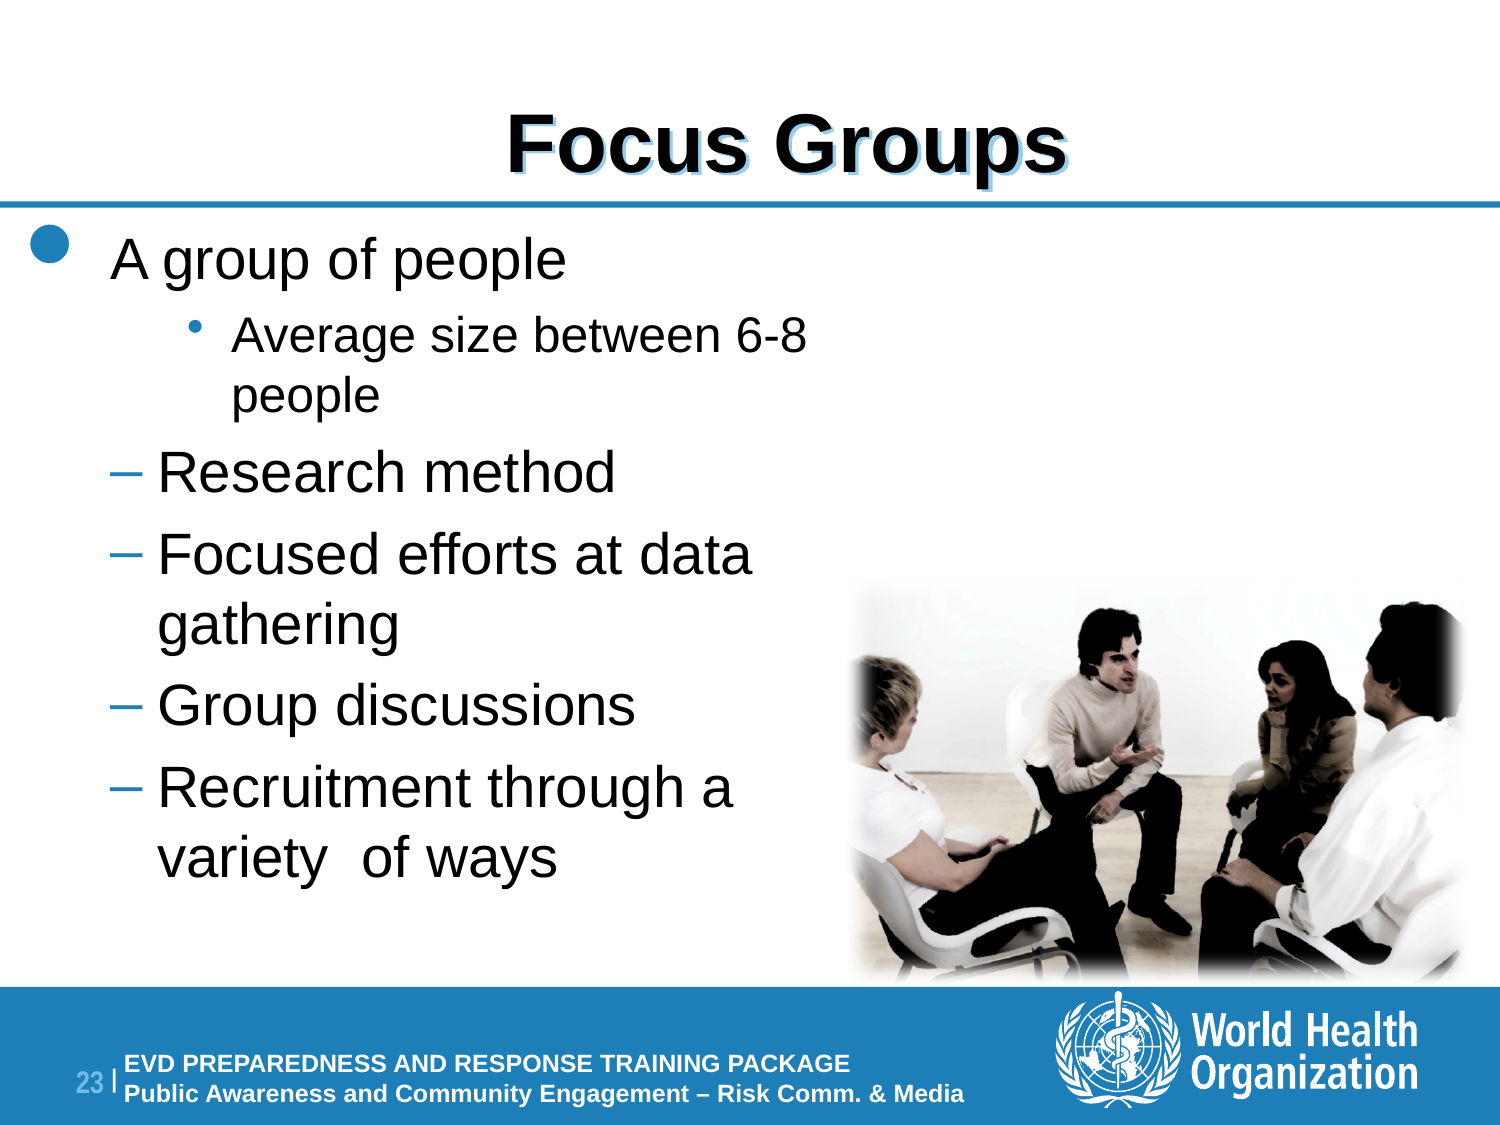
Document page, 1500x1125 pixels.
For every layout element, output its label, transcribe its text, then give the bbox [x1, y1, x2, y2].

title Focus Groups [75, 45, 1500, 233]
list A group of people Average size between 6-8 people Research method Focused efforts at data gathering Group discussions Recruitment through a variety of ways [24, 212, 869, 933]
picture [844, 573, 1470, 986]
